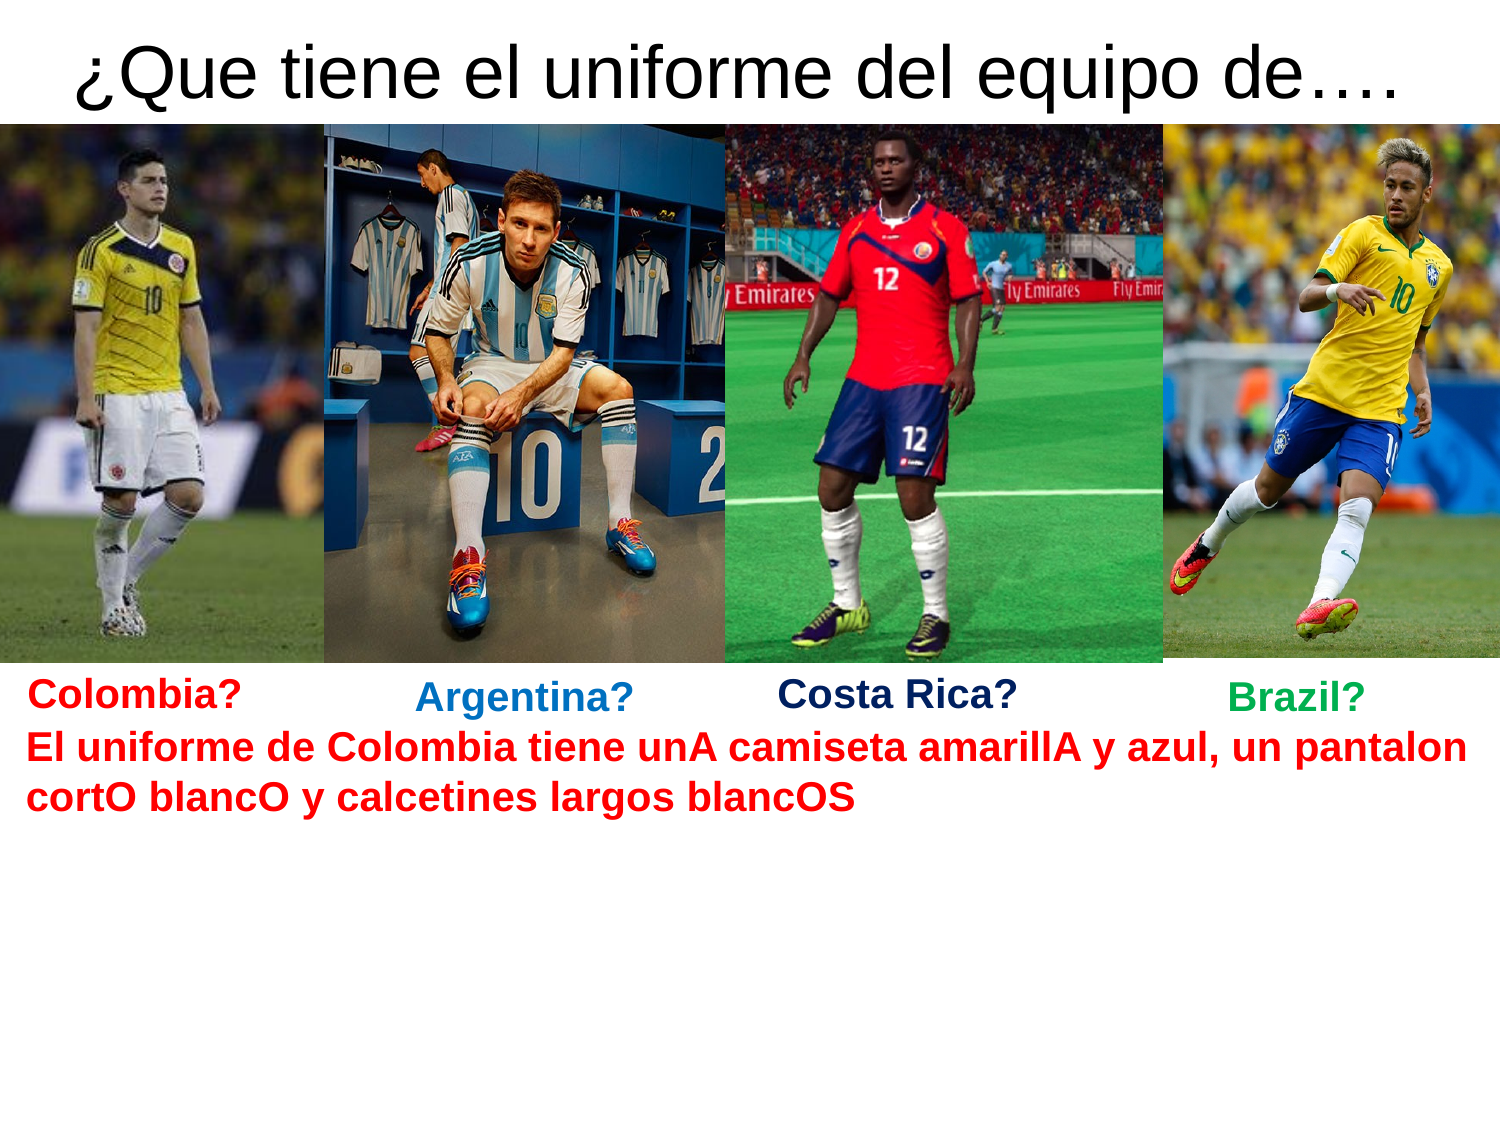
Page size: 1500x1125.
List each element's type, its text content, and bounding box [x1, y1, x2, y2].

text_box Colombia? [12, 672, 313, 712]
text_box Brazil? [1212, 666, 1500, 712]
title ¿Que tiene el uniforme del equipo de…. [24, 0, 1450, 123]
text_box El uniforme de Colombia tiene unA camiseta amarillA y azul, un pantalon cortO blancO y calcetines largos blancOS [11, 712, 1500, 828]
text_box Argentina? [399, 673, 700, 712]
picture [0, 124, 1500, 663]
text_box Costa Rica? [762, 672, 1063, 712]
